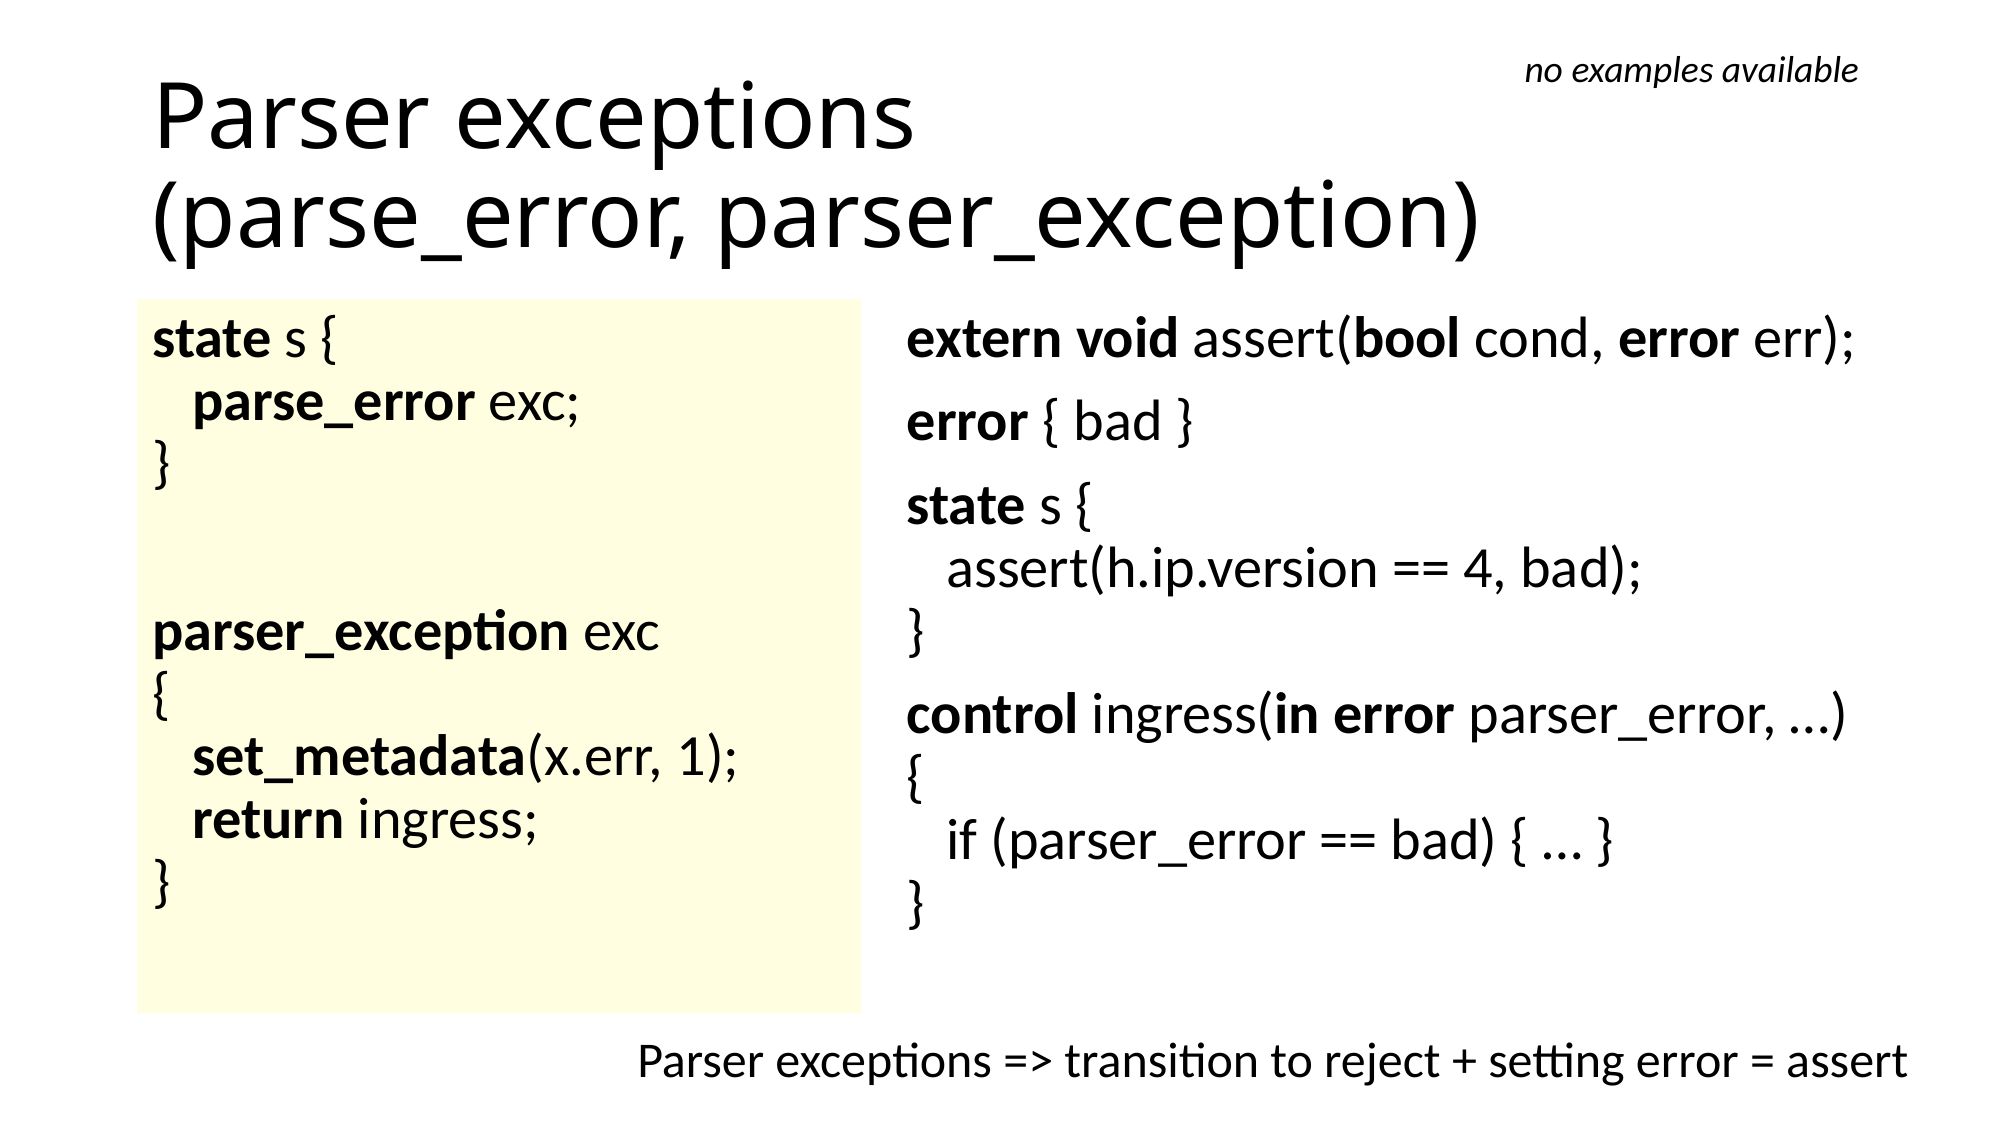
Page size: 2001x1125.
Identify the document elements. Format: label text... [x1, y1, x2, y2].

list state s { parse_error exc; } parser_exception exc { set_metadata(x.err, 1); return ingress; } [137, 299, 862, 1014]
title Parser exceptions (parse_error, parser_exception) [137, 59, 1863, 278]
text_box no examples available [1509, 37, 1875, 98]
text_box Parser exceptions => transition to reject + setting error = assert [622, 1020, 1944, 1095]
list extern void assert(bool cond, error err); error { bad } state s { assert(h.ip.version == 4, bad); } control ingress(in error parser_error, …) { if (parser_error == bad) { … } } [891, 299, 1944, 1014]
